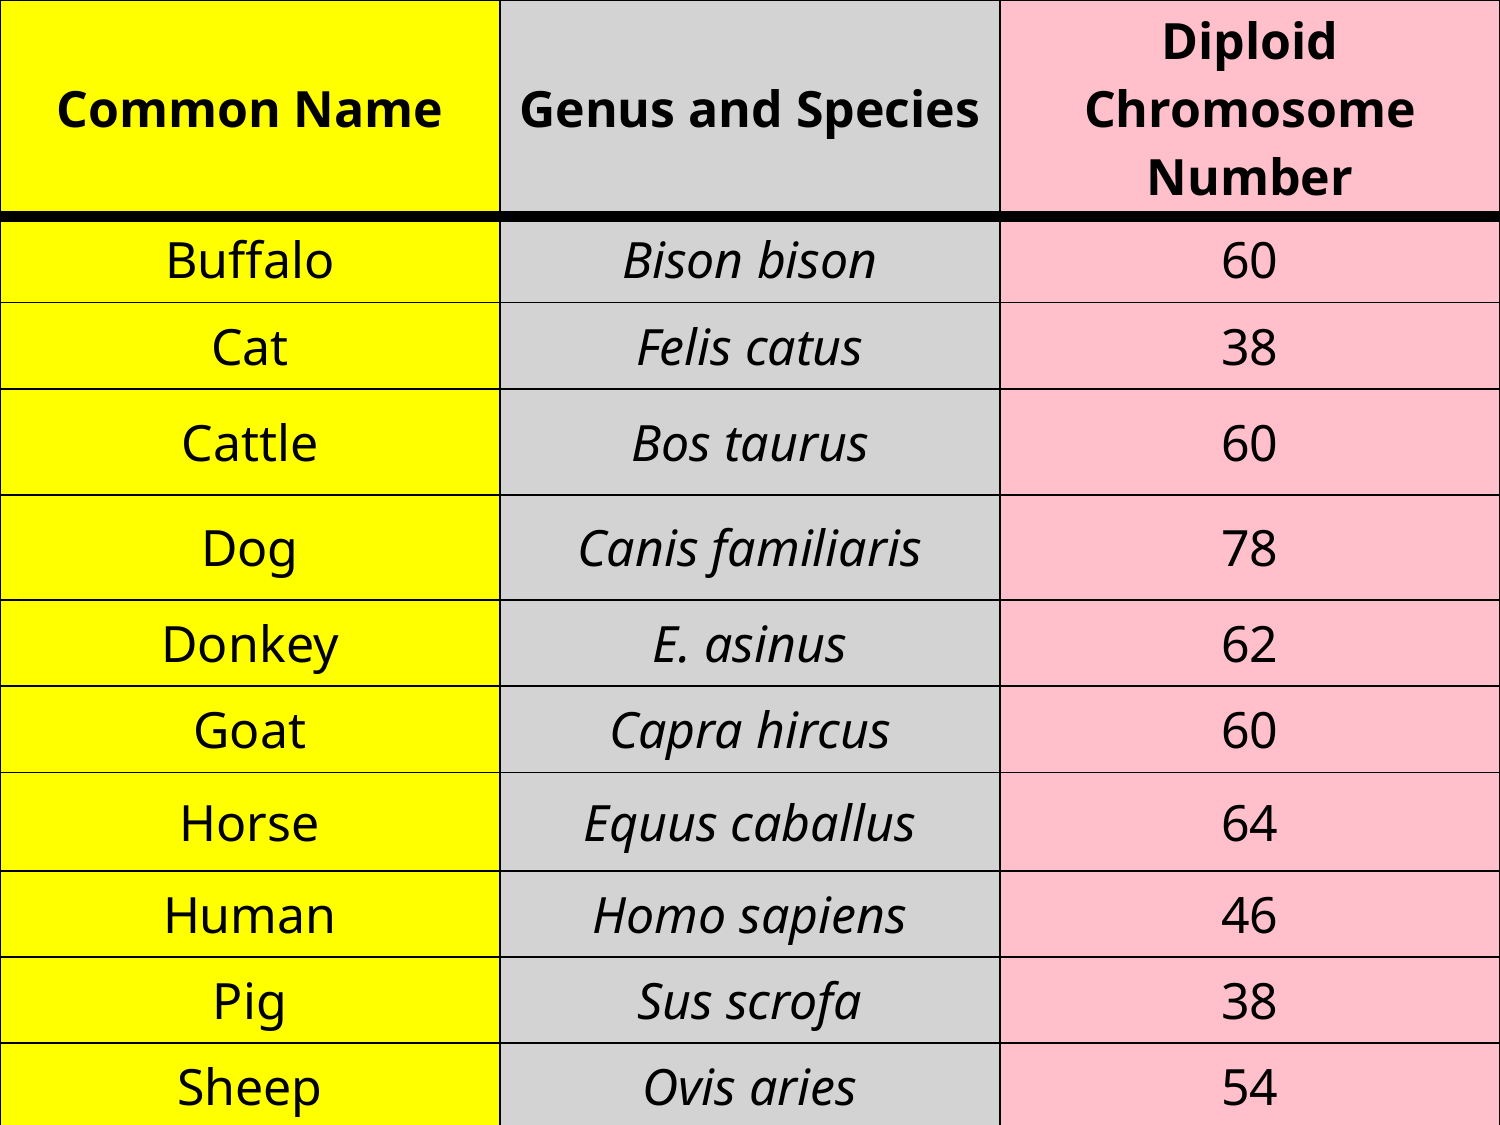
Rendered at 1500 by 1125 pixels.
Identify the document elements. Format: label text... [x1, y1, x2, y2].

table_cell 78 [1001, 496, 1499, 599]
table_cell Sus scrofa [501, 958, 999, 1042]
table_cell Cattle [1, 390, 499, 494]
table_cell 60 [1001, 390, 1499, 494]
table_cell Capra hircus [501, 687, 999, 772]
table_cell Goat [1, 687, 499, 772]
table_cell 62 [1001, 601, 1499, 685]
table_cell Pig [1, 958, 499, 1042]
table_cell 60 [1001, 687, 1499, 772]
table_header Common Name [1, 1, 499, 211]
table_cell Cat [1, 303, 499, 388]
table_cell Felis catus [501, 303, 999, 388]
table_cell 64 [1001, 773, 1499, 870]
table_cell 60 [1001, 222, 1499, 302]
table_header Genus and Species [501, 1, 999, 211]
table_cell 46 [1001, 872, 1499, 956]
table_cell Homo sapiens [501, 872, 999, 956]
table_cell Equus caballus [501, 773, 999, 870]
table_cell 54 [1001, 1044, 1499, 1125]
table_cell Canis familiaris [501, 496, 999, 599]
table_cell E. asinus [501, 601, 999, 685]
table_cell Sheep [1, 1044, 499, 1125]
table_cell Human [1, 872, 499, 956]
table_header Diploid Chromosome Number [1001, 1, 1499, 211]
table_cell 38 [1001, 958, 1499, 1042]
table_cell 38 [1001, 303, 1499, 388]
table_cell Bos taurus [501, 390, 999, 494]
table_cell Dog [1, 496, 499, 599]
table_cell Ovis aries [501, 1044, 999, 1125]
table_cell Donkey [1, 601, 499, 685]
table_cell Horse [1, 773, 499, 870]
table_cell Buffalo [1, 222, 499, 302]
table_cell Bison bison [501, 222, 999, 302]
